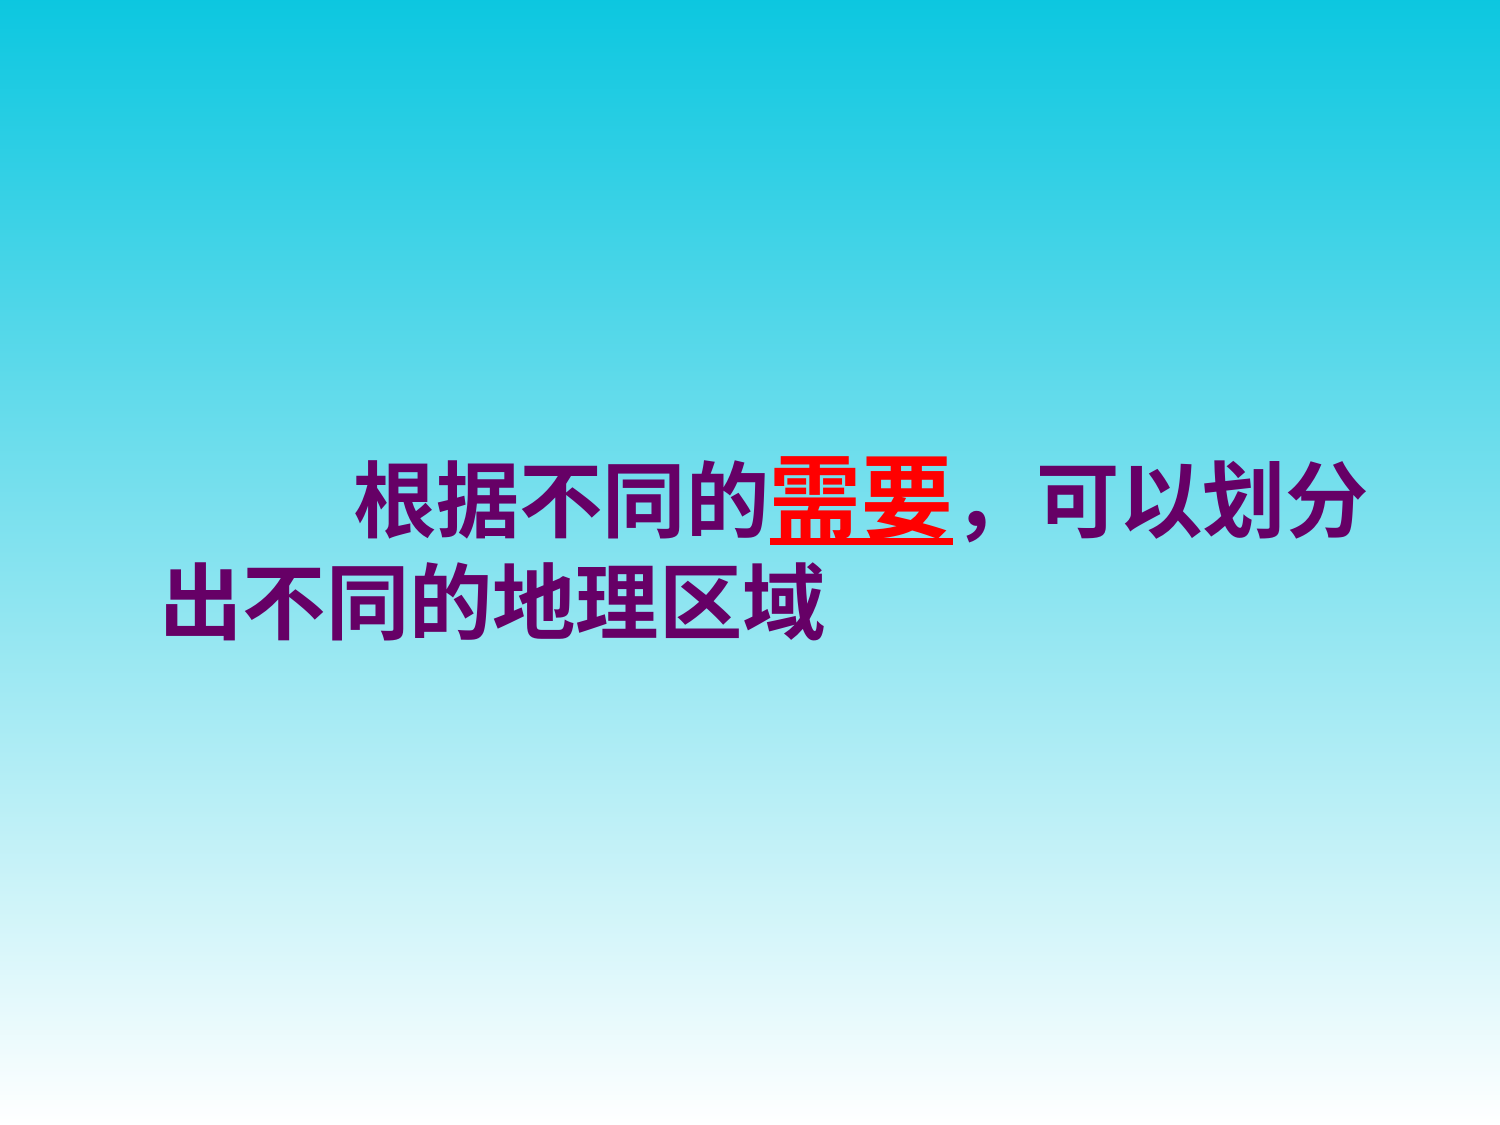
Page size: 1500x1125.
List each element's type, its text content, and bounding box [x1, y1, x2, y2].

list 根据不同的需要，可以划分出不同的地理区域 [88, 432, 1439, 959]
